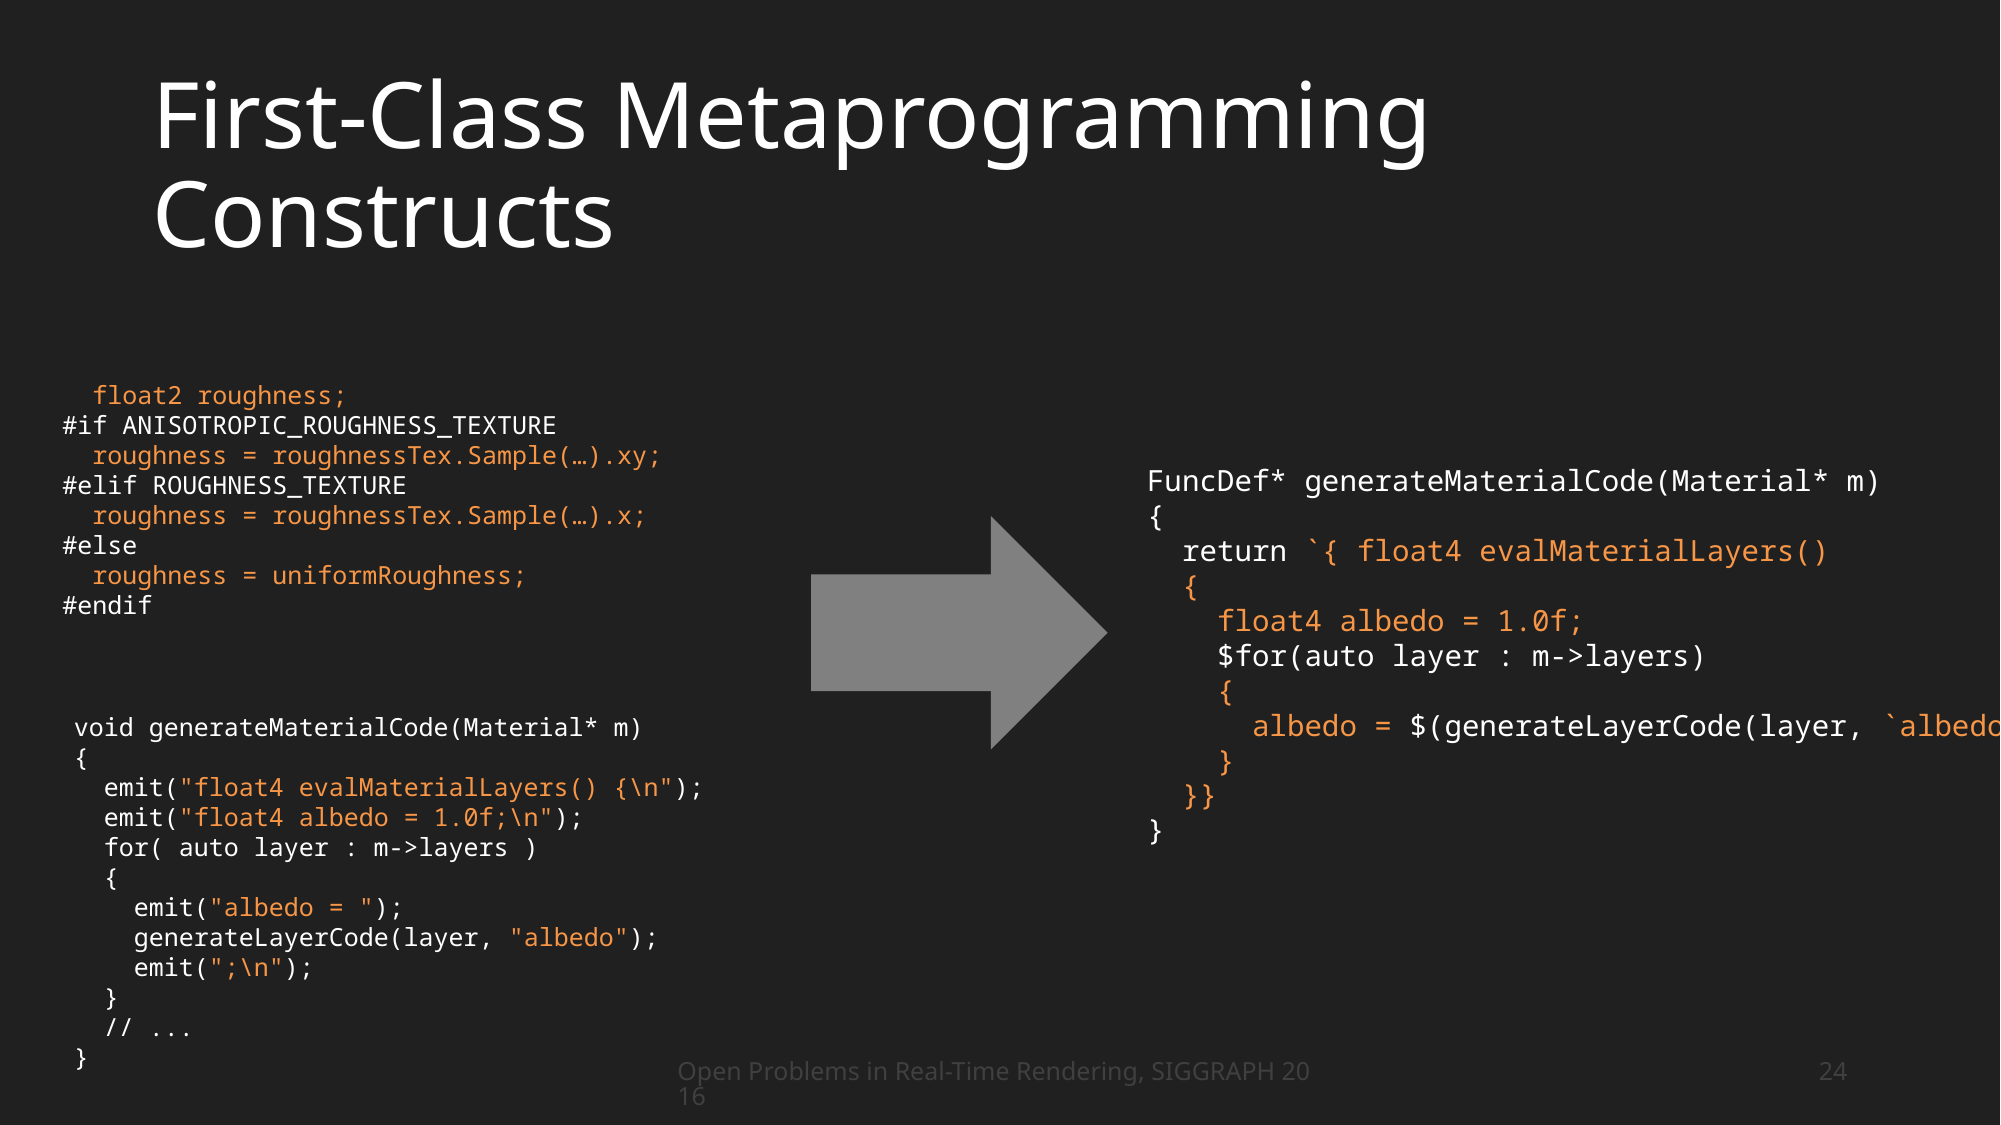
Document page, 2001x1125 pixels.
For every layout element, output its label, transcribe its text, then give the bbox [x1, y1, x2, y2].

text_box float2 roughness; #if ANISOTROPIC_ROUGHNESS_TEXTURE roughness = roughnessTex.Sample(…).xy; #elif ROUGHNESS_TEXTURE roughness = roughnessTex.Sample(…).x; #else roughness = uniformRoughness; #endif [47, 372, 763, 633]
text_box FuncDef* generateMaterialCode(Material* m) { return `{ float4 evalMaterialLayers() { float4 albedo = 1.0f; $for(auto layer : m->layers) { albedo = $(generateLayerCode(layer, `albedo)); } }} } [1132, 454, 1730, 812]
text_box [810, 514, 1109, 751]
footer Open Problems in Real-Time Rendering, SIGGRAPH 2016 [662, 1042, 1338, 1103]
title First-Class Metaprogramming Constructs [137, 59, 1863, 278]
slide_number 24 [1412, 1042, 1863, 1103]
text_box void generateMaterialCode(Material* m) { emit("float4 evalMaterialLayers() {\n"); emit("float4 albedo = 1.0f;\n"); for( auto layer : m->layers ) { emit("albedo = "); generateLayerCode(layer, "albedo"); emit(";\n"); } // ... } [59, 704, 663, 960]
